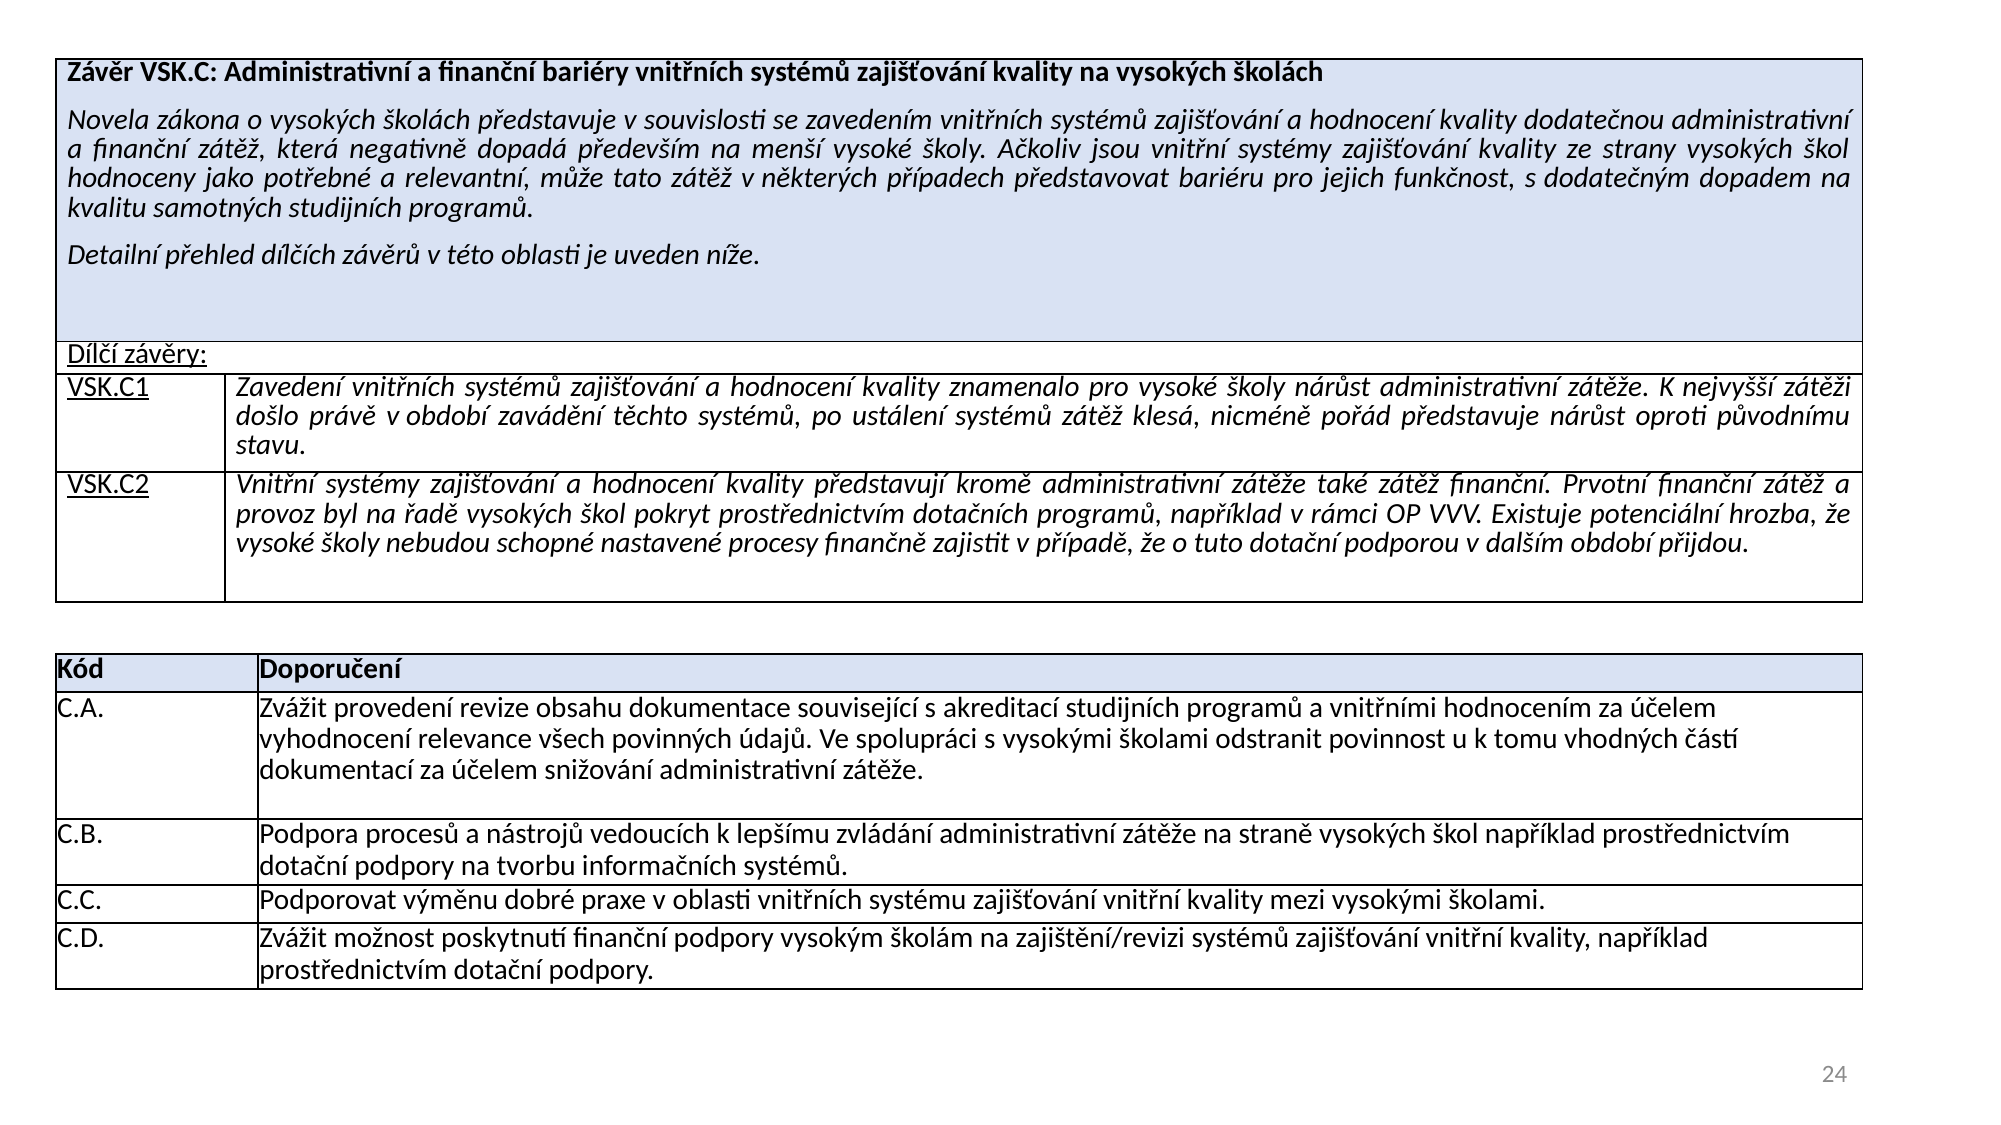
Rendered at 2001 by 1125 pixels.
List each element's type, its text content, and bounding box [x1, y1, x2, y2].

table_cell Vnitřní systémy zajišťování a hodnocení kvality představují kromě administrativní zátěže také zátěž finanční. Prvotní finanční zátěž a provoz byl na řadě vysokých škol pokryt prostřednictvím dotačních programů, například v rámci OP VVV. Existuje potenciální hrozba, že vysoké školy nebudou schopné nastavené procesy finančně zajistit v případě, že o tuto dotační podporou v dalším období přijdou. [226, 473, 1862, 601]
table_header Doporučení [259, 655, 1862, 691]
slide_number 24 [1412, 1042, 1863, 1103]
table_header Závěr VSK.C: Administrativní a finanční bariéry vnitřních systémů zajišťování kvality na vysokých školách Novela zákona o vysokých školách představuje v souvislosti se zavedením vnitřních systémů zajišťování a hodnocení kvality dodatečnou administrativní a finanční zátěž, která negativně dopadá především na menší vysoké školy. Ačkoliv jsou vnitřní systémy zajišťování kvality ze strany vysokých škol hodnoceny jako potřebné a relevantní, může tato zátěž v některých případech představovat bariéru pro jejich funkčnost, s dodatečným dopadem na kvalitu samotných studijních programů. Detailní přehled dílčích závěrů v této oblasti je uveden níže. [57, 60, 1862, 341]
table_cell Dílčí závěry: [57, 342, 1862, 373]
table_cell Podpora procesů a nástrojů vedoucích k lepšímu zvládání administrativní zátěže na straně vysokých škol například prostřednictvím dotační podpory na tvorbu informačních systémů. [259, 820, 1862, 884]
table_cell VSK.C1 [57, 375, 224, 471]
table_cell C.D. [57, 924, 257, 988]
table_cell Zavedení vnitřních systémů zajišťování a hodnocení kvality znamenalo pro vysoké školy nárůst administrativní zátěže. K nejvyšší zátěži došlo právě v období zavádění těchto systémů, po ustálení systémů zátěž klesá, nicméně pořád představuje nárůst oproti původnímu stavu. [226, 375, 1862, 471]
table_cell C.C. [57, 886, 257, 922]
table_cell VSK.C2 [57, 473, 224, 601]
table_cell Zvážit možnost poskytnutí finanční podpory vysokým školám na zajištění/revizi systémů zajišťování vnitřní kvality, například prostřednictvím dotační podpory. [259, 924, 1862, 988]
table_cell Zvážit provedení revize obsahu dokumentace související s akreditací studijních programů a vnitřními hodnocením za účelem vyhodnocení relevance všech povinných údajů. Ve spolupráci s vysokými školami odstranit povinnost u k tomu vhodných částí dokumentací za účelem snižování administrativní zátěže. [259, 693, 1862, 818]
table_header Kód [57, 655, 257, 691]
table_cell Podporovat výměnu dobré praxe v oblasti vnitřních systému zajišťování vnitřní kvality mezi vysokými školami. [259, 886, 1862, 922]
table_cell C.B. [57, 820, 257, 884]
table_cell C.A. [57, 693, 257, 818]
